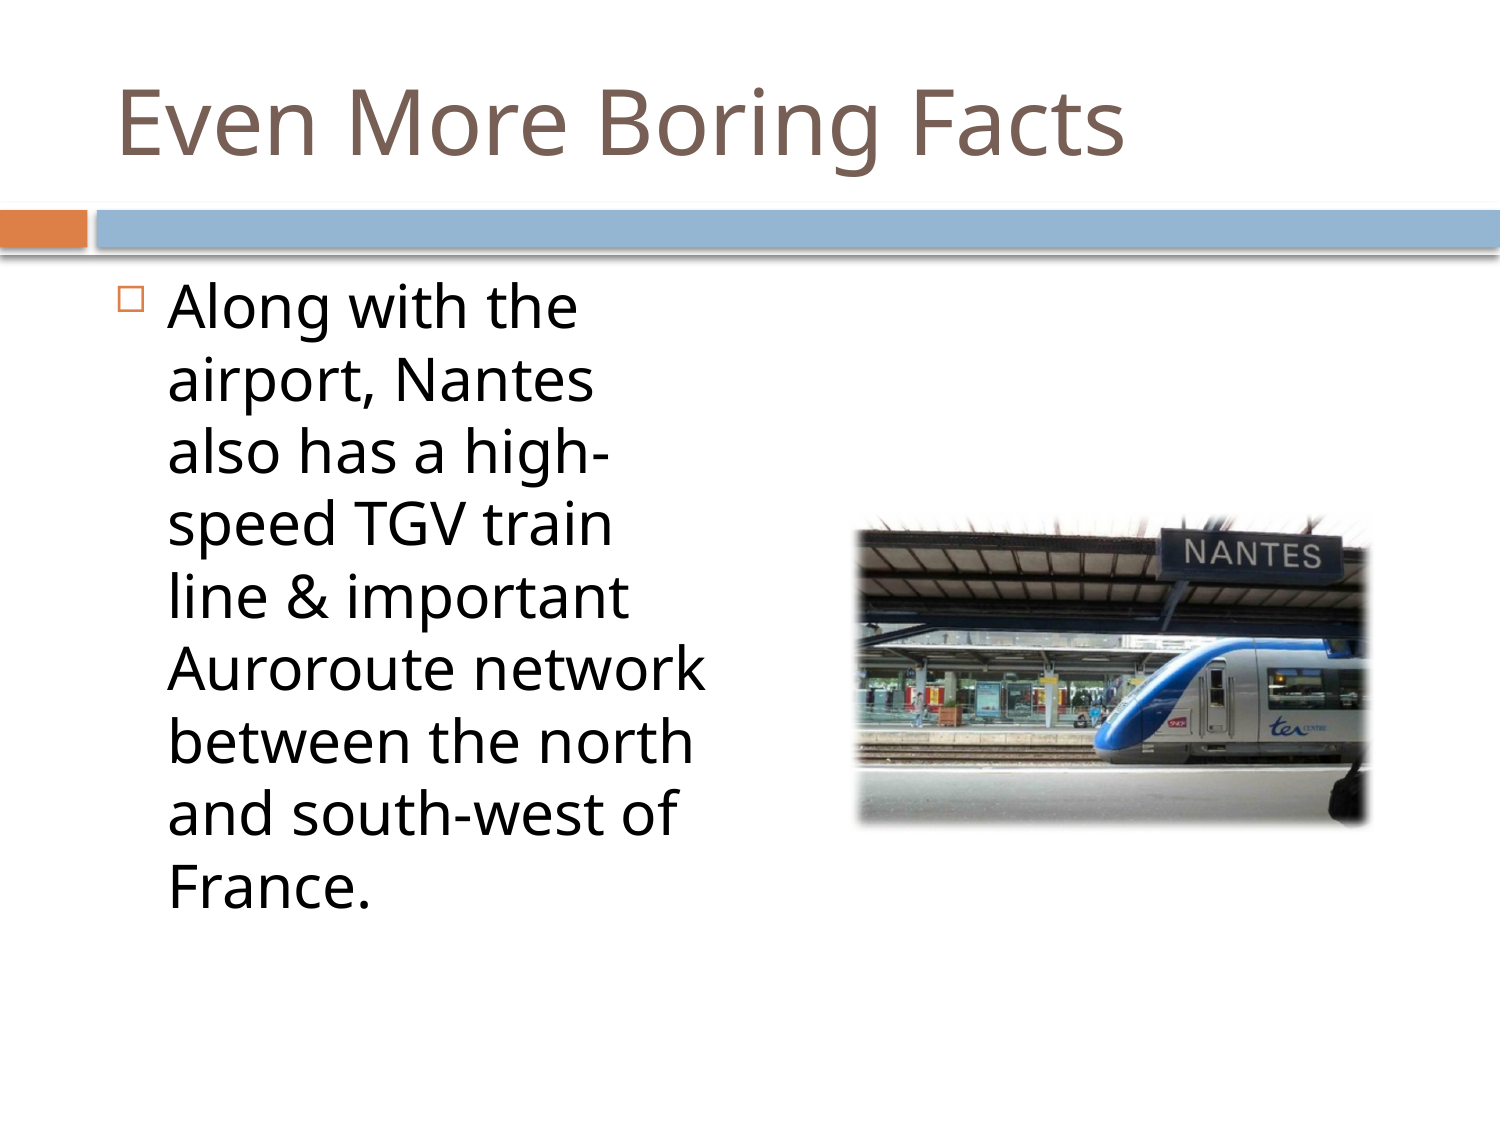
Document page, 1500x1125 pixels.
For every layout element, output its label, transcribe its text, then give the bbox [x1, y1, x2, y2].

title Even More Boring Facts [99, 37, 1438, 200]
list Along with the airport, Nantes also has a high-speed TGV train line & important Auroroute network between the north and south-west of France. [99, 260, 738, 1011]
picture [849, 512, 1376, 833]
